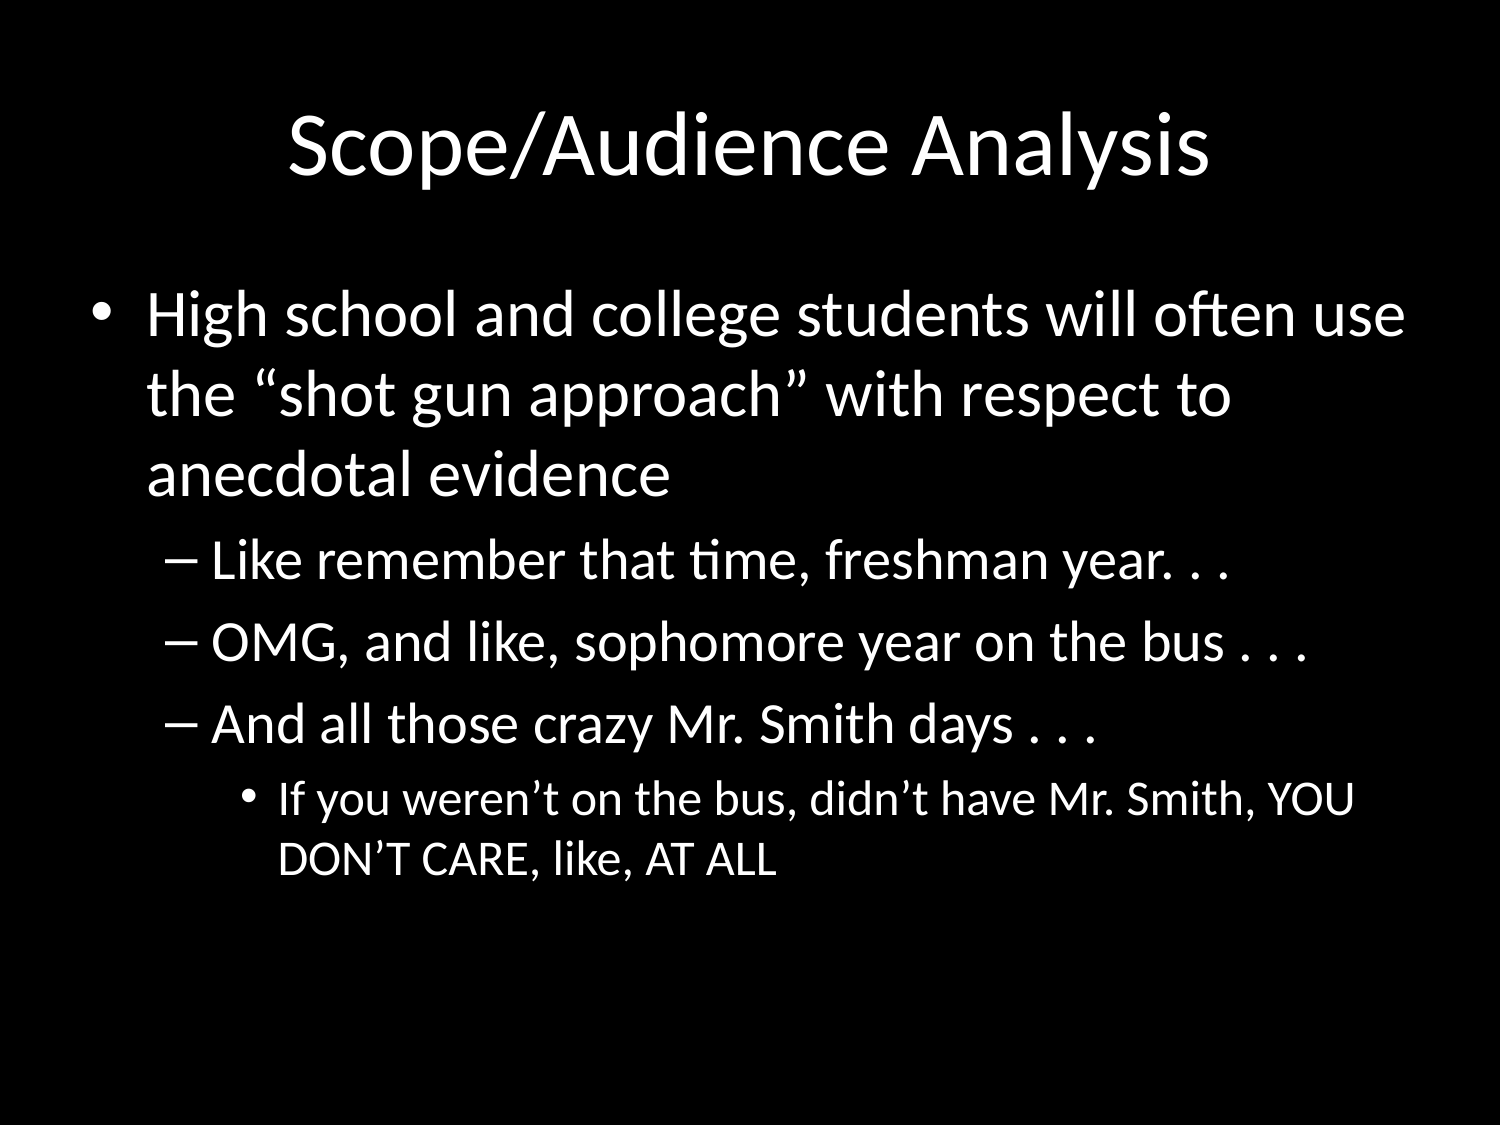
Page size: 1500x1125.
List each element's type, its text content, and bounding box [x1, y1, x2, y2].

list High school and college students will often use the “shot gun approach” with respect to anecdotal evidence Like remember that time, freshman year. . . OMG, and like, sophomore year on the bus . . . And all those crazy Mr. Smith days . . . If you weren’t on the bus, didn’t have Mr. Smith, YOU DON’T CARE, like, AT ALL [75, 262, 1425, 1005]
title Scope/Audience Analysis [75, 45, 1425, 233]
